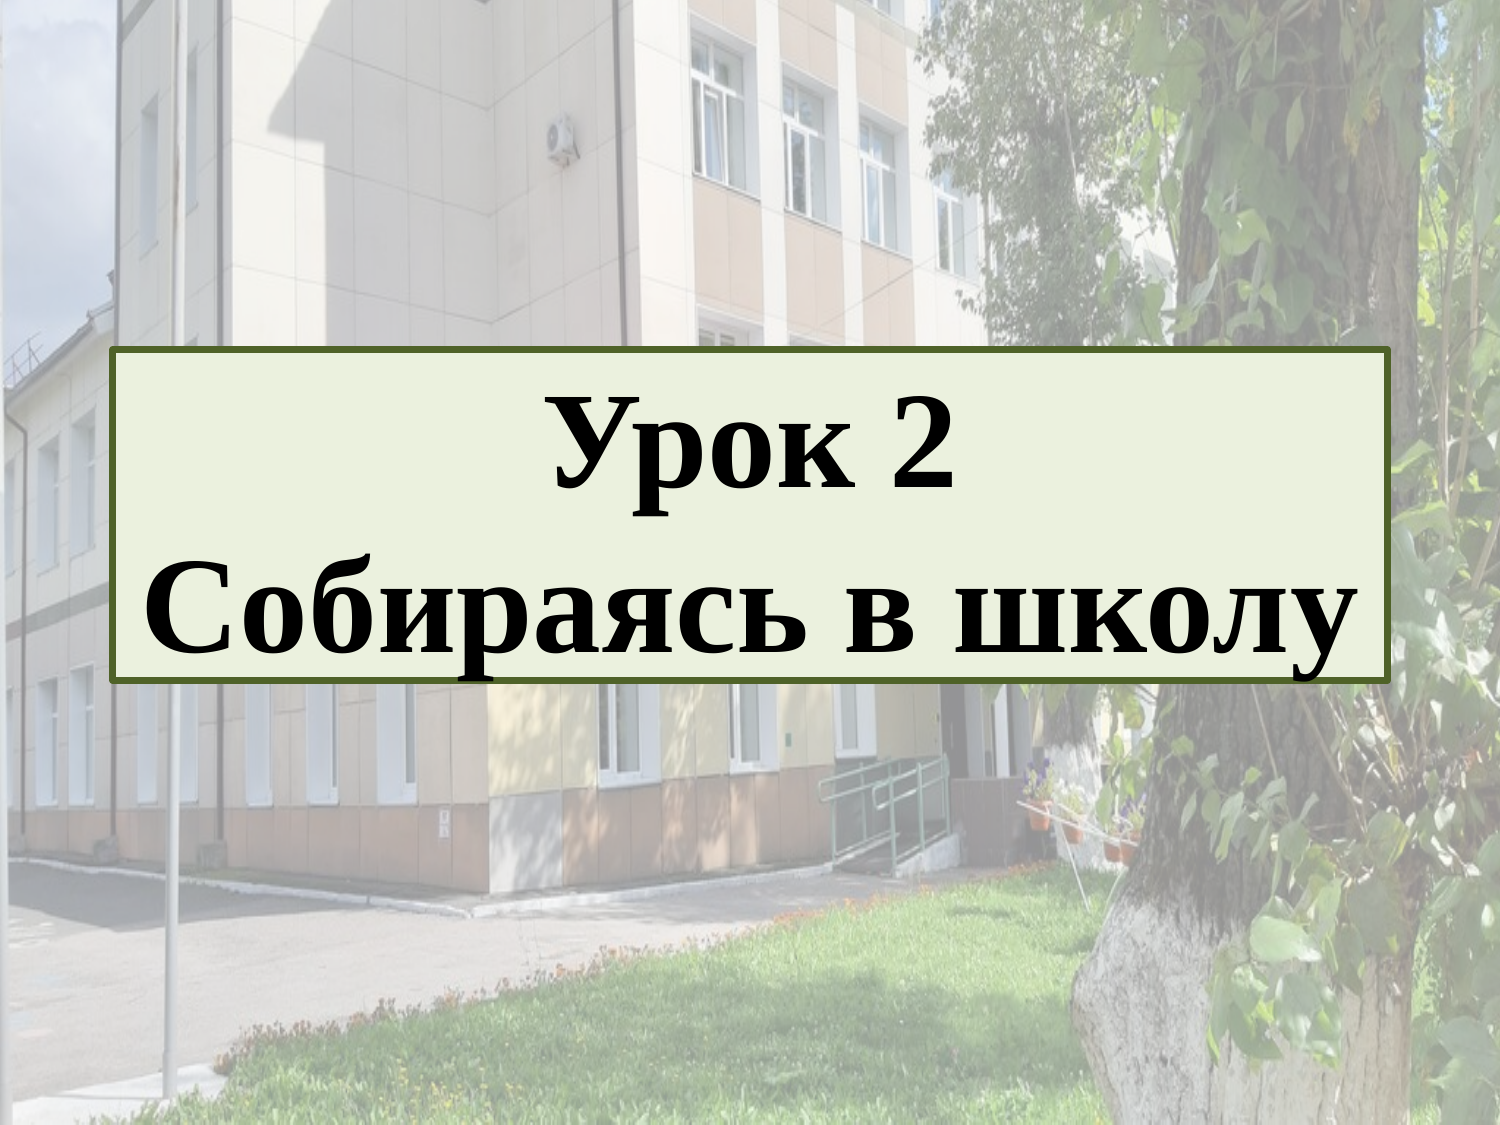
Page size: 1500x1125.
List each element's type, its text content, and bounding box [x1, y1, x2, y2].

title Урок 2 Собираясь в школу [112, 349, 1388, 681]
